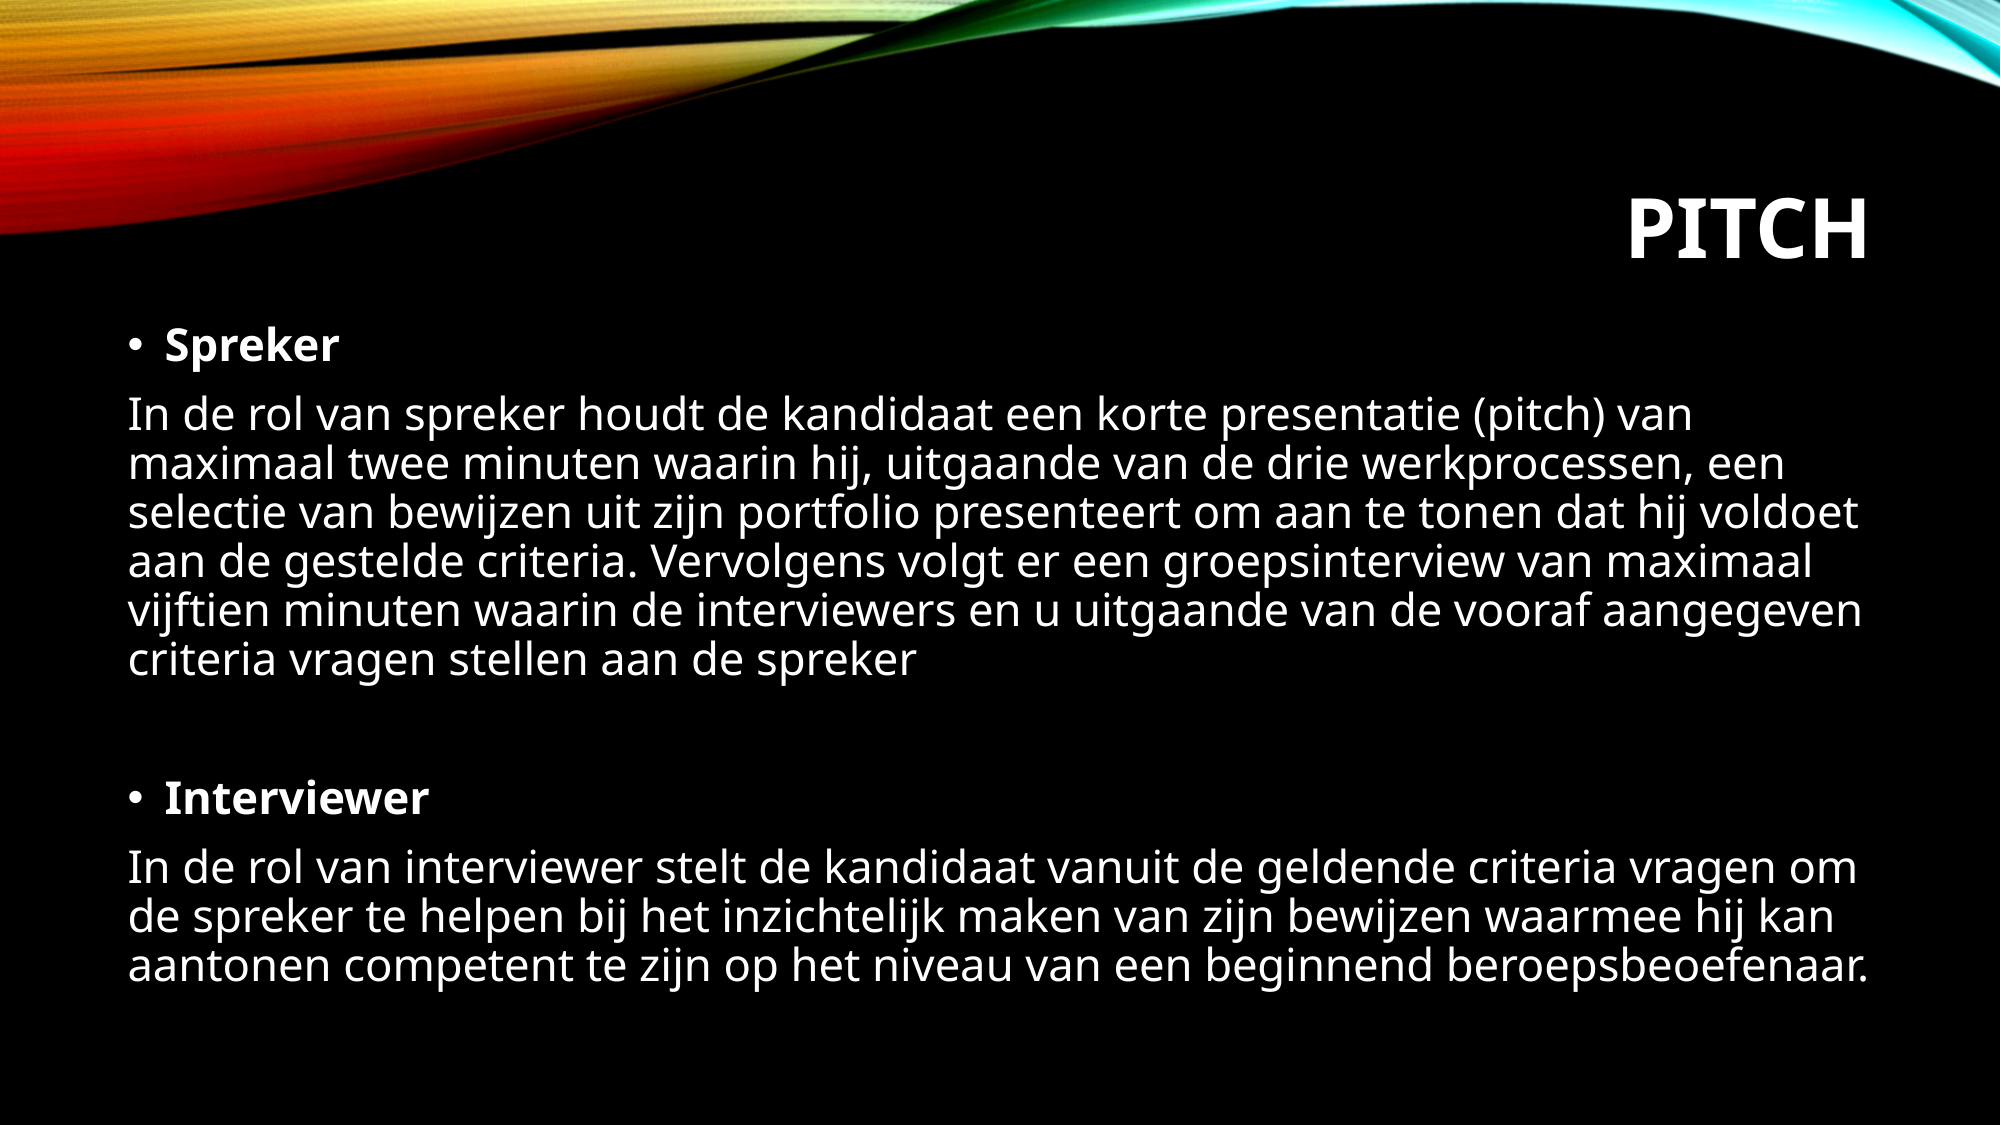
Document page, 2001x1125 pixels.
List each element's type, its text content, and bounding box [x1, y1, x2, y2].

picture [0, 0, 2000, 237]
title Pitch [474, 125, 1888, 314]
list Spreker In de rol van spreker houdt de kandidaat een korte presentatie (pitch) van maximaal twee minuten waarin hij, uitgaande van de drie werkprocessen, een selectie van bewijzen uit zijn portfolio presenteert om aan te tonen dat hij voldoet aan de gestelde criteria. Vervolgens volgt er een groepsinterview van maximaal vijftien minuten waarin de interviewers en u uitgaande van de vooraf aangegeven criteria vragen stellen aan de spreker Interviewer In de rol van interviewer stelt de kandidaat vanuit de geldende criteria vragen om de spreker te helpen bij het inzichtelijk maken van zijn bewijzen waarmee hij kan aantonen competent te zijn op het niveau van een beginnend beroepsbeoefenaar. [112, 314, 1888, 1022]
